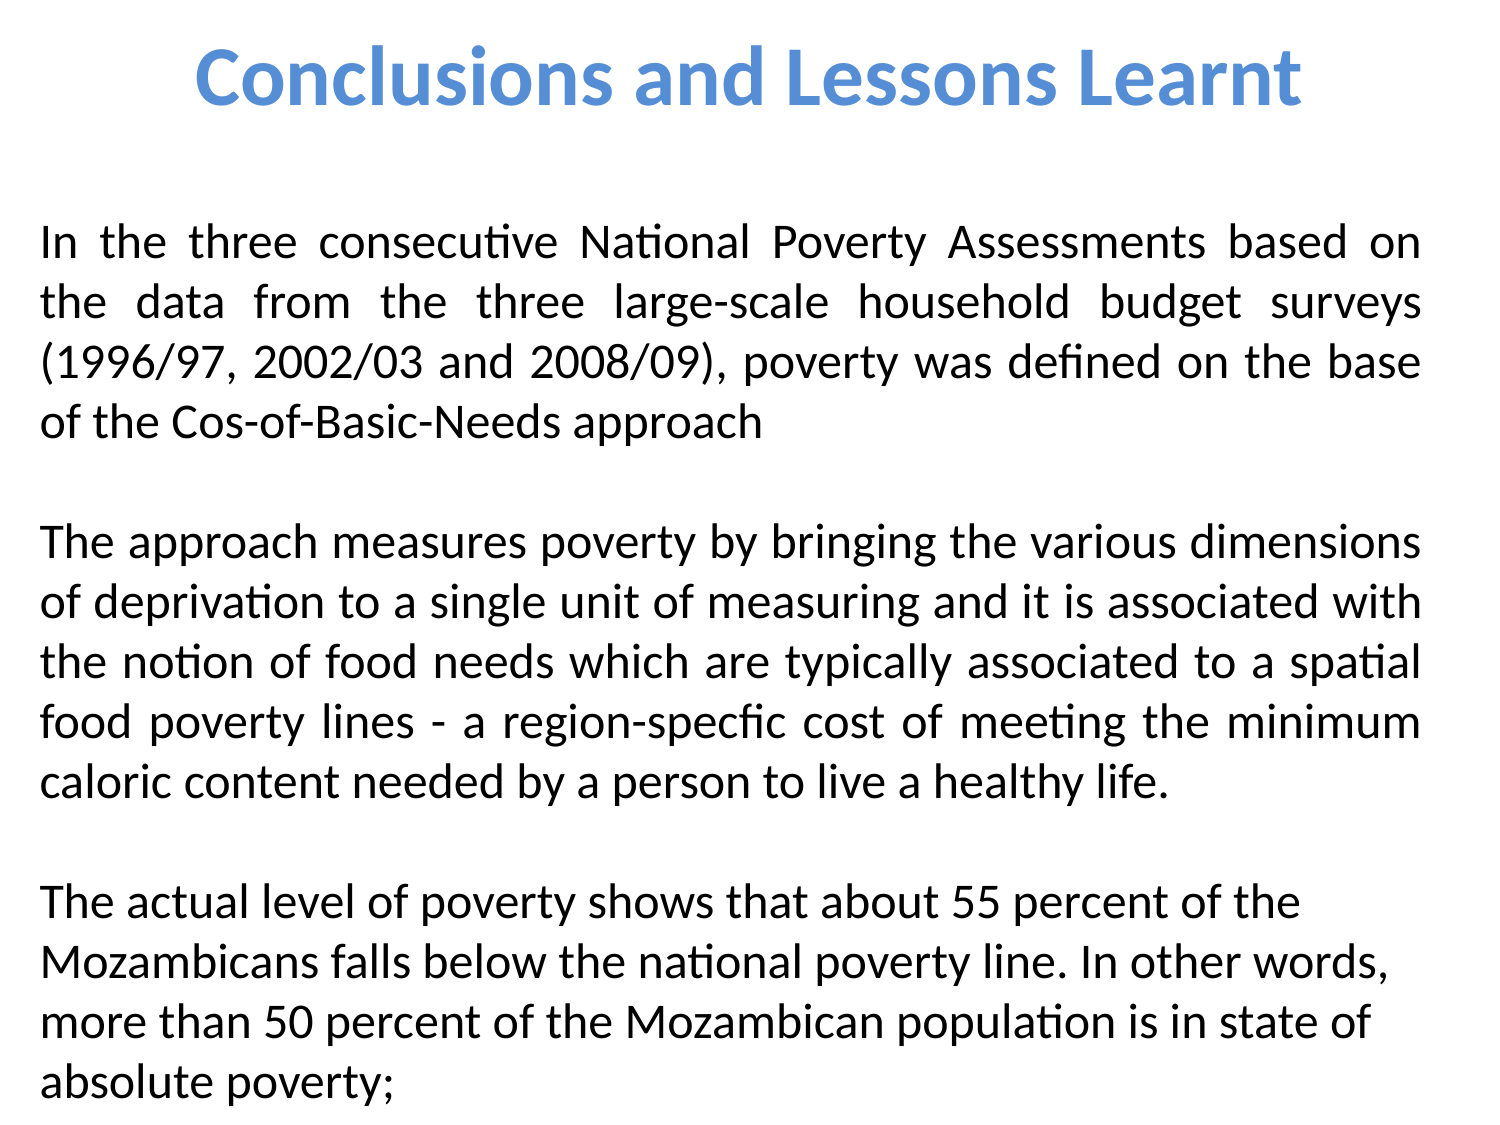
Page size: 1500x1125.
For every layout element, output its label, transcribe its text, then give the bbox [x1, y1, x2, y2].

title Conclusions and Lessons Learnt [75, 12, 1425, 130]
text_box In the three consecutive National Poverty Assessments based on the data from the three large-scale household budget surveys (1996/97, 2002/03 and 2008/09), poverty was defined on the base of the Cos-of-Basic-Needs approach The approach measures poverty by bringing the various dimensions of deprivation to a single unit of measuring and it is associated with the notion of food needs which are typically associated to a spatial food poverty lines - a region-specfic cost of meeting the minimum caloric content needed by a person to live a healthy life. The actual level of poverty shows that about 55 percent of the Mozambicans falls below the national poverty line. In other words, more than 50 percent of the Mozambican population is in state of absolute poverty; [24, 140, 1438, 1116]
